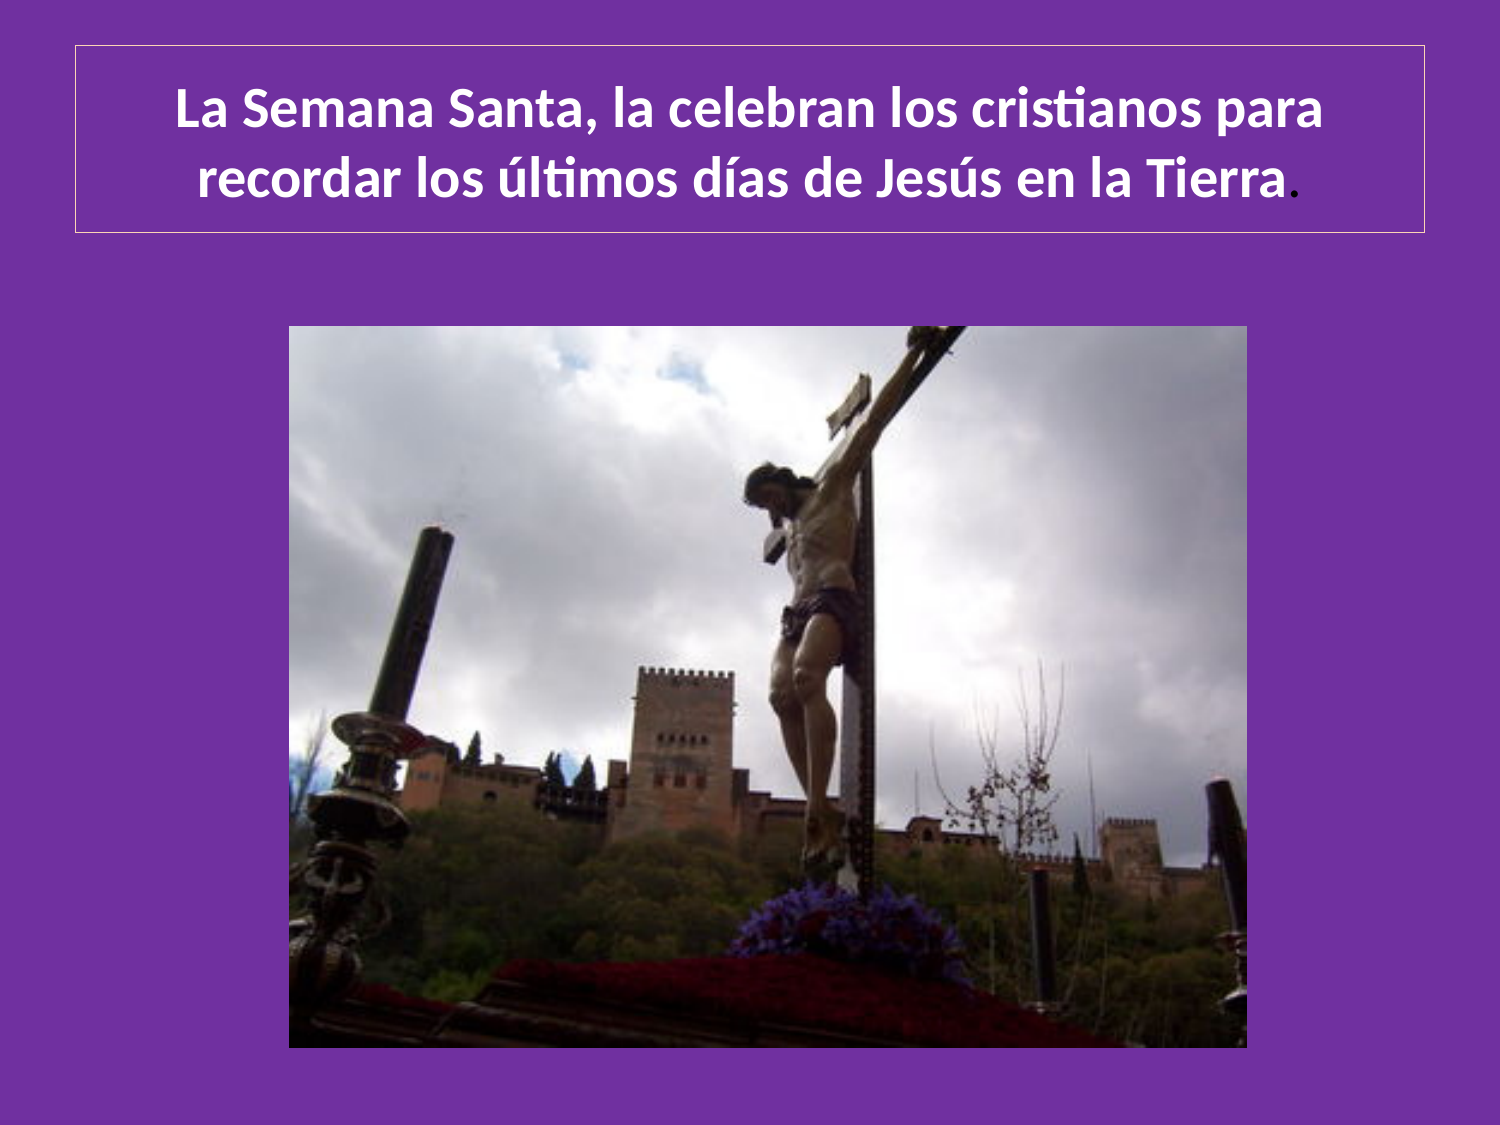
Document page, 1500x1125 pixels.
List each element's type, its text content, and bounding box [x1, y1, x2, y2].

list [288, 325, 1247, 1049]
title La Semana Santa, la celebran los cristianos para recordar los últimos días de Jesús en la Tierra. [75, 45, 1425, 233]
